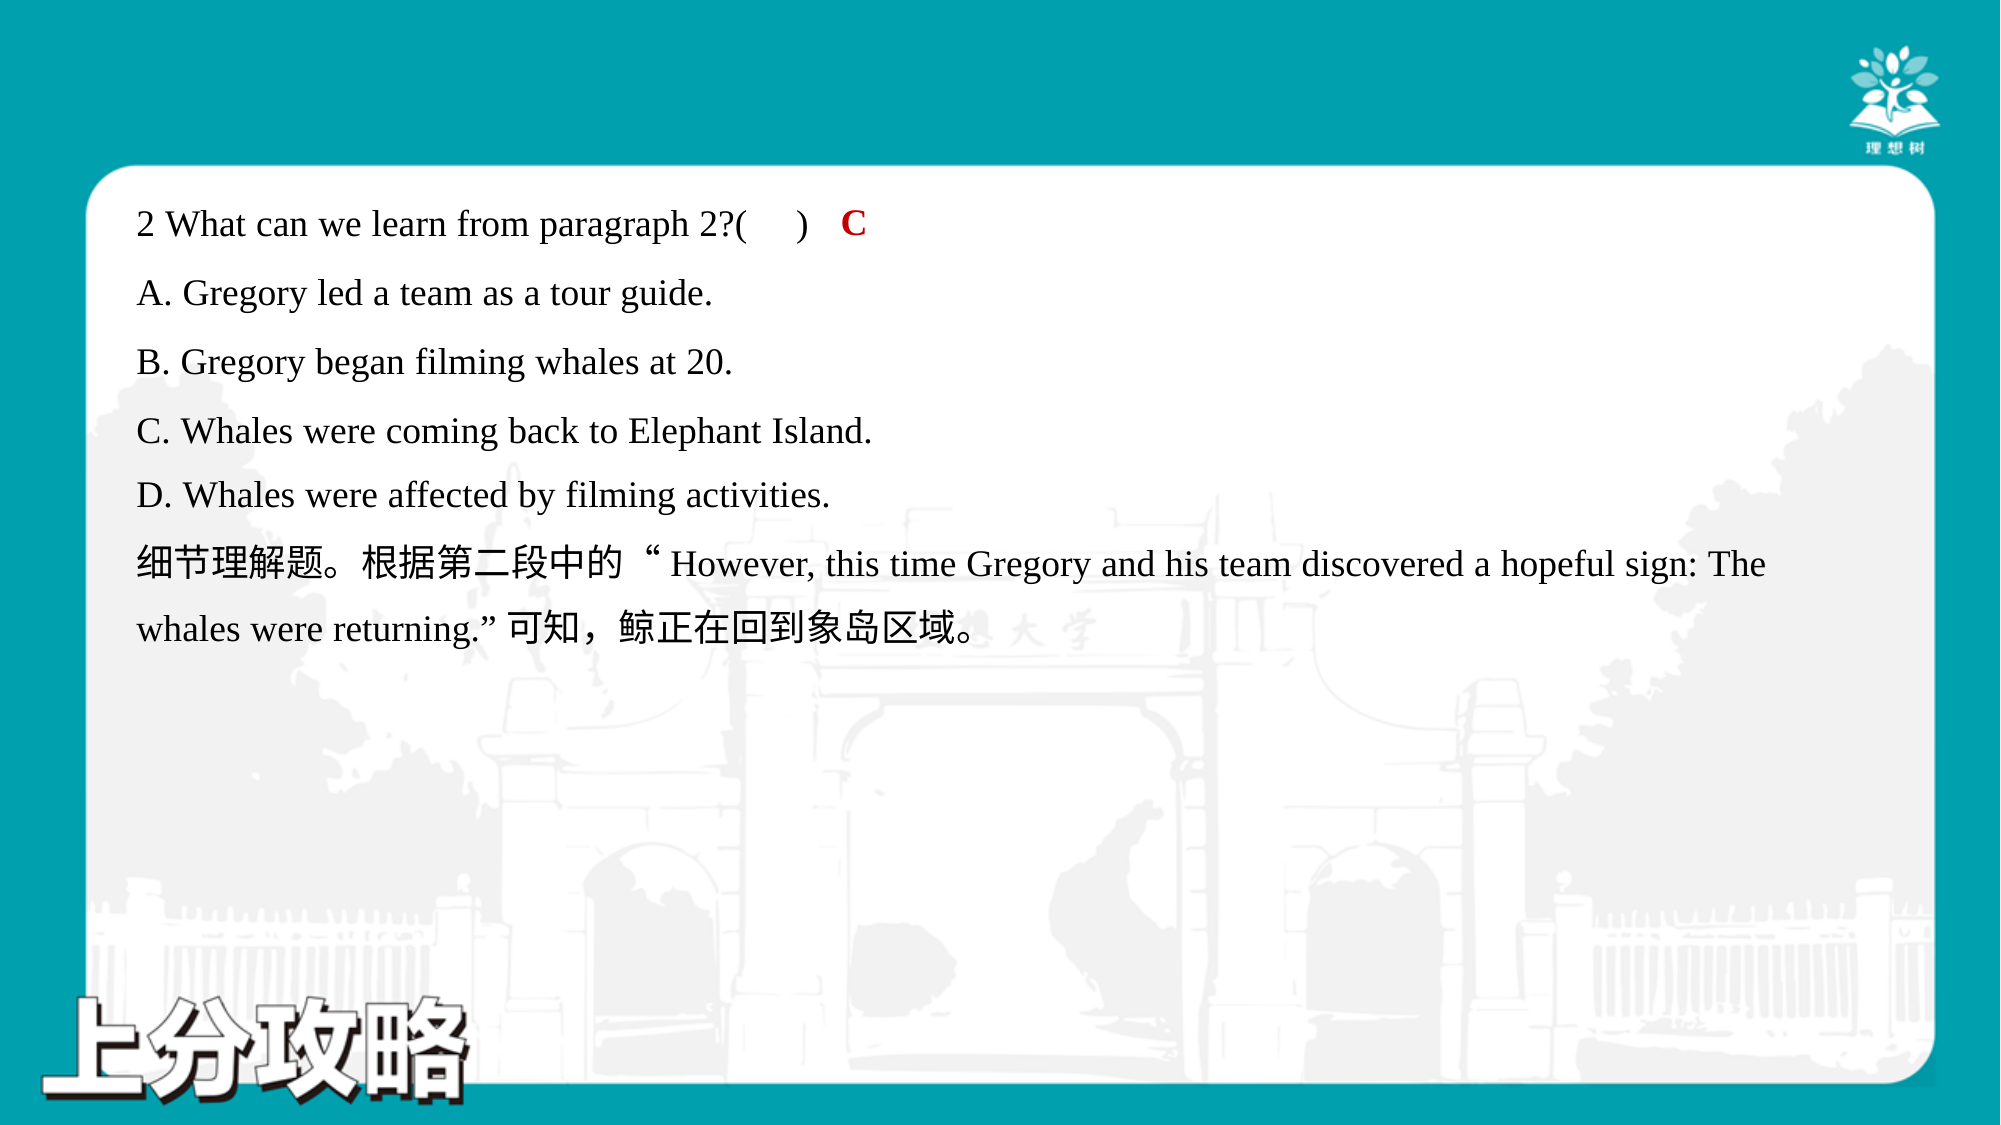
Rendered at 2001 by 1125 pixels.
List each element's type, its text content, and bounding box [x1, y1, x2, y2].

text_box A. Gregory led a team as a tour guide. B. Gregory began filming whales at 20. C. Whales were coming back to Elephant Island. D. Whales were affected by filming activities. [136, 244, 1865, 509]
picture [0, 0, 2000, 1125]
text_box 细节理解题。根据第二段中的“However, this time Gregory and his team discovered a hopeful sign: The whales were returning.”可知，鲸正在回到象岛区域。 [136, 515, 1865, 642]
text_box 2 What can we learn from paragraph 2?( ) [136, 176, 1865, 237]
text_box C [826, 176, 882, 236]
